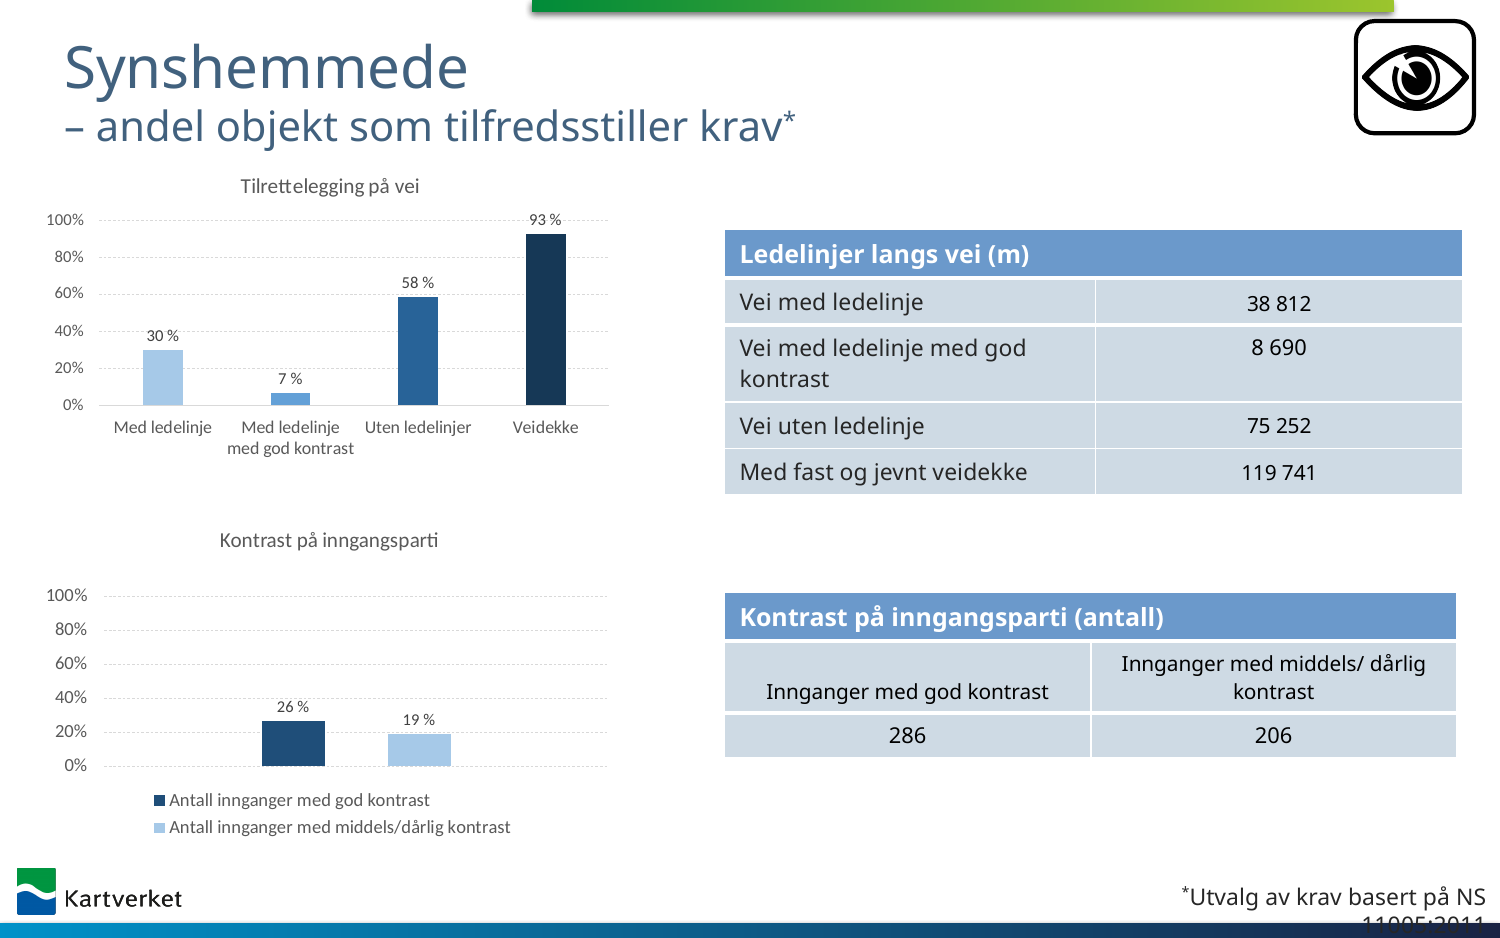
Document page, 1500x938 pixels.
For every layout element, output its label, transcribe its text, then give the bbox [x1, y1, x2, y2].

table_cell Vei med ledelinje med god kontrast [725, 327, 1095, 401]
table_header Ledelinjer langs vei (m) [725, 230, 1462, 276]
text_box *Utvalg av krav basert på NS 11005:2011 [1068, 873, 1500, 938]
table_cell Vei uten ledelinje [725, 403, 1095, 448]
table_cell 206 [1092, 715, 1456, 757]
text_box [1355, 20, 1475, 134]
table_cell Vei med ledelinje [725, 280, 1095, 323]
table_cell 75 252 [1096, 403, 1462, 448]
table_cell 119 741 [1096, 449, 1462, 494]
text_box Synshemmede – andel objekt som tilfredsstiller krav* [49, 24, 1431, 158]
table_cell Med fast og jevnt veidekke [725, 449, 1095, 494]
table_cell Innganger med middels/ dårlig kontrast [1092, 643, 1456, 711]
table_cell 8 690 [1096, 327, 1462, 401]
picture [41, 166, 619, 492]
table_header Kontrast på inngangsparti (antall) [725, 593, 1456, 639]
table_cell Innganger med god kontrast [725, 643, 1090, 711]
table_cell 286 [725, 715, 1090, 757]
table_cell 38 812 [1096, 280, 1462, 323]
picture [41, 520, 618, 846]
